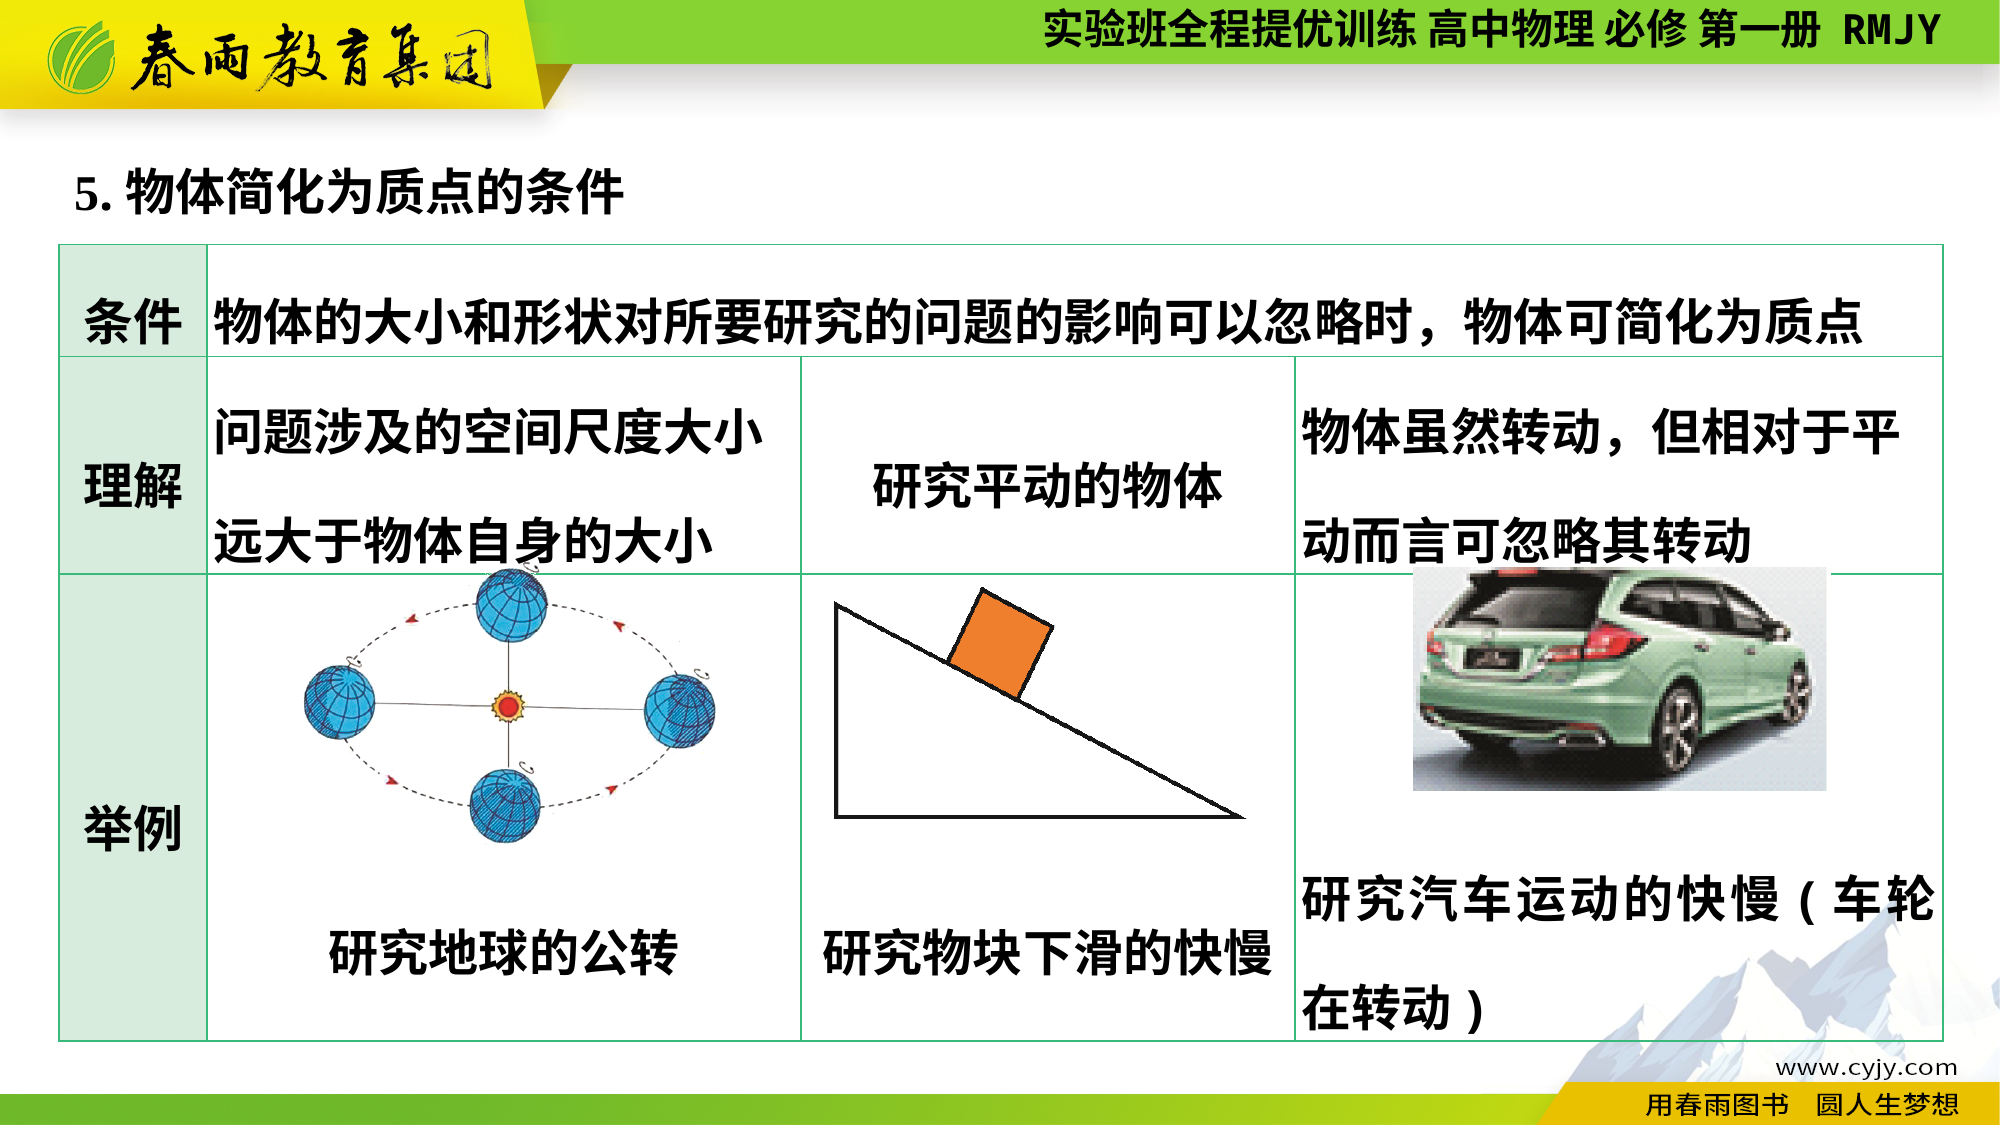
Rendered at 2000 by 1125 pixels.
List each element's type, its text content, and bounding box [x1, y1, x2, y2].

picture [0, 0, 2000, 1125]
table_cell 理解 [60, 357, 206, 573]
table_cell 研究地球的公转 [208, 575, 800, 1040]
table_cell 举例 [60, 575, 206, 1040]
table_cell 研究汽车运动的快慢(车轮在转动) [1296, 575, 1942, 1040]
table_header 条件 [60, 245, 206, 356]
table_cell 物体虽然转动，但相对于平动而言可忽略其转动 [1296, 357, 1942, 573]
table_cell 研究平动的物体 [802, 357, 1294, 573]
table_header 物体的大小和形状对所要研究的问题的影响可以忽略时，物体可简化为质点 [208, 245, 1942, 356]
table_cell 研究物块下滑的快慢 [802, 575, 1294, 1040]
table_cell 问题涉及的空间尺度大小远大于物体自身的大小 [208, 357, 800, 573]
list 5.物体简化为质点的条件 [59, 122, 1944, 217]
